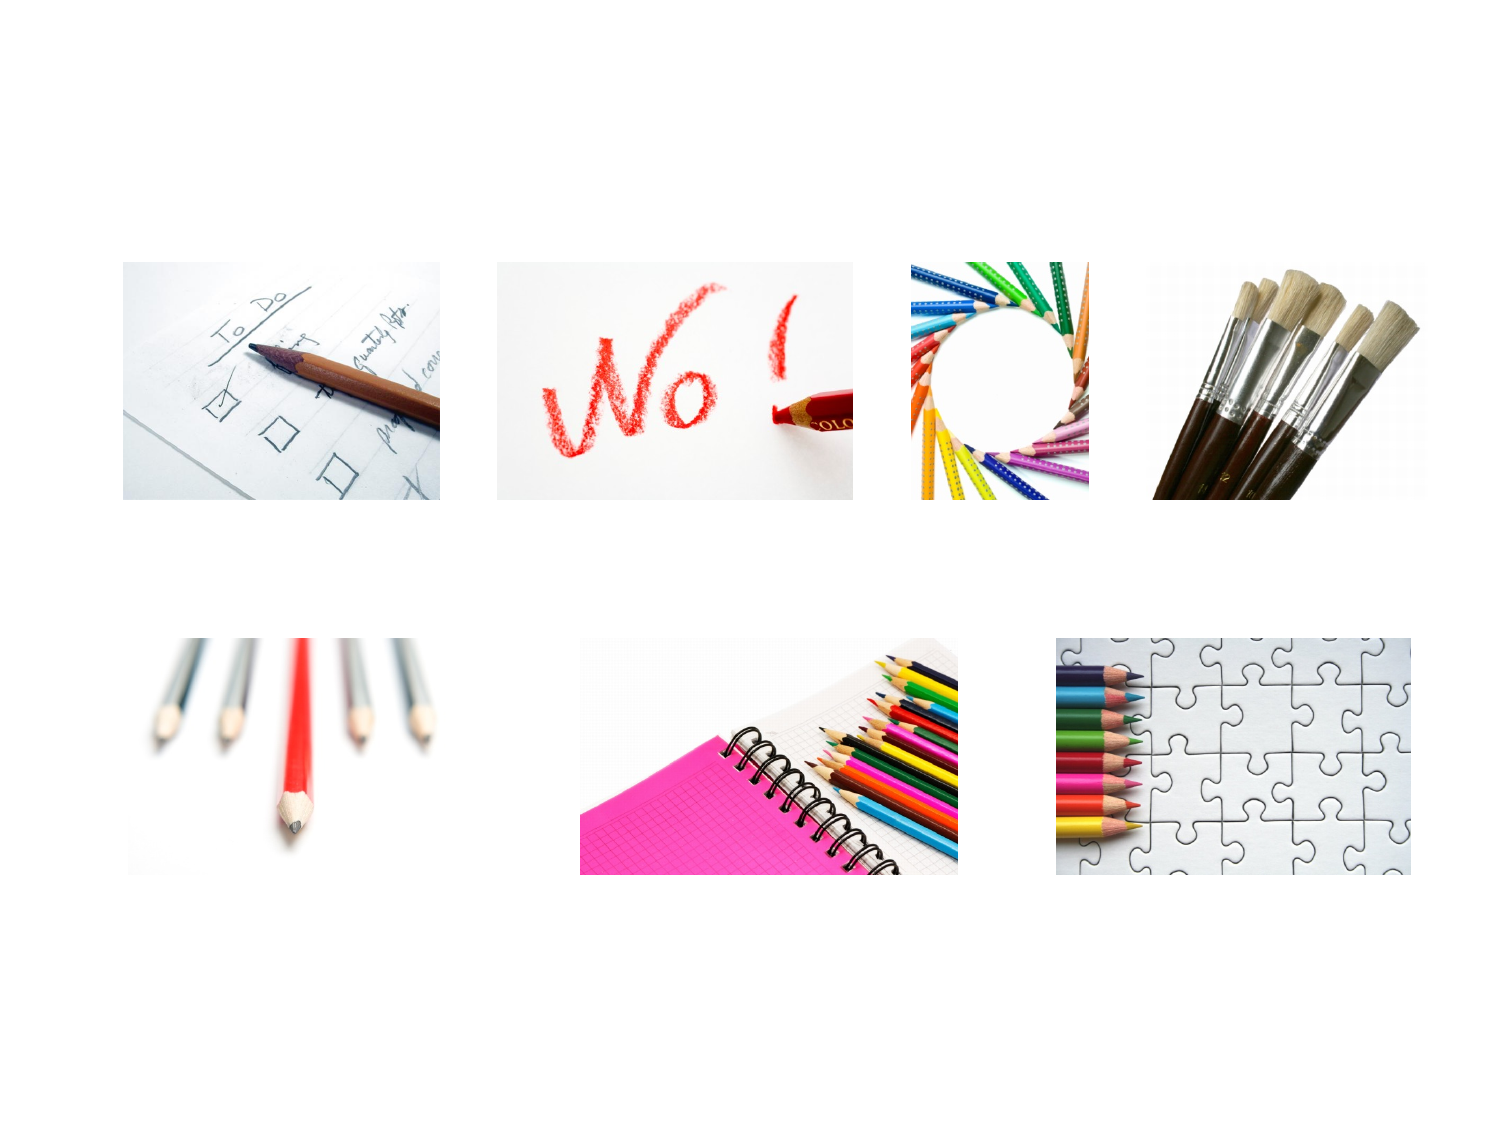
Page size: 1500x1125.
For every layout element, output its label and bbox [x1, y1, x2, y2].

picture [128, 638, 482, 875]
picture [497, 262, 854, 500]
picture [123, 262, 440, 500]
picture [579, 638, 959, 875]
picture [910, 262, 1089, 500]
picture [1056, 638, 1411, 875]
picture [1146, 262, 1428, 500]
